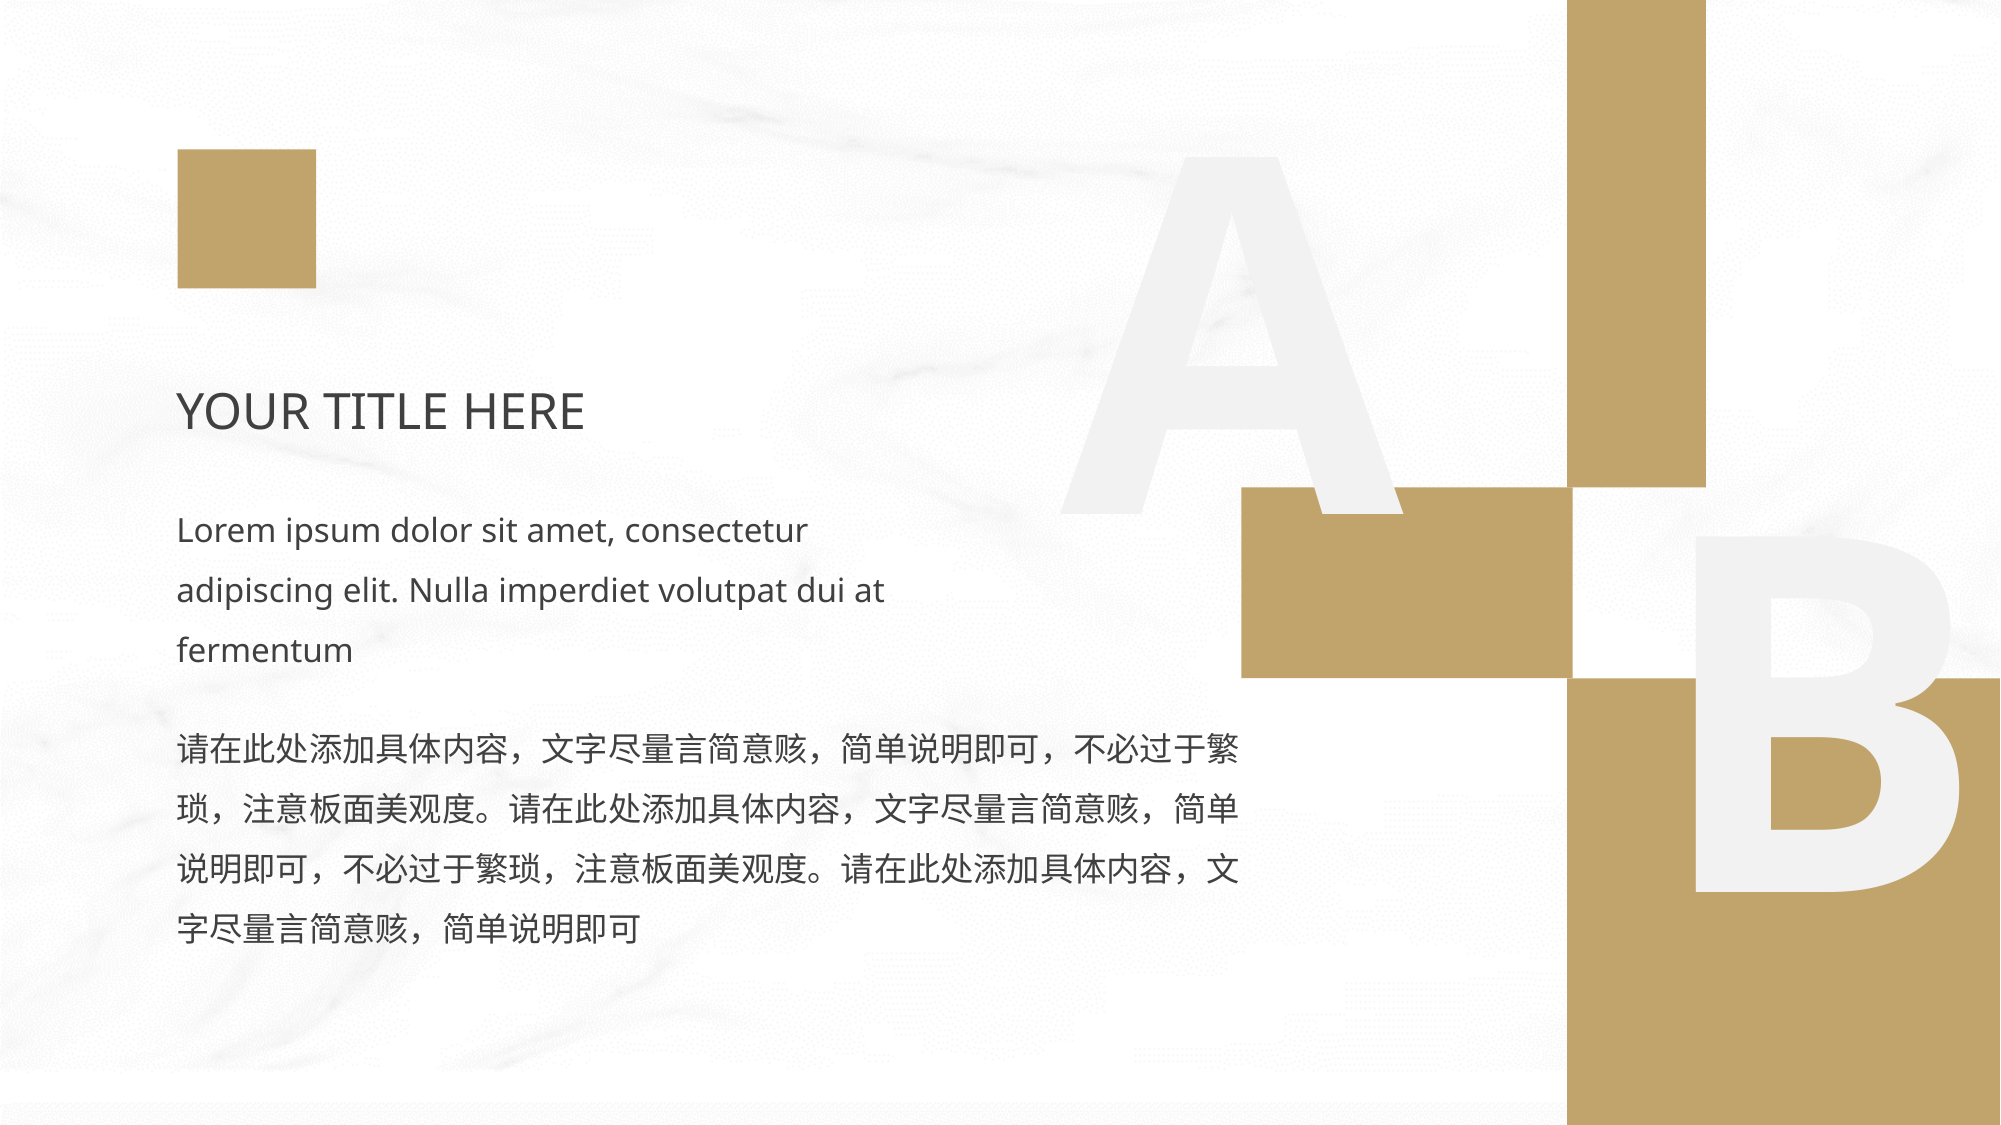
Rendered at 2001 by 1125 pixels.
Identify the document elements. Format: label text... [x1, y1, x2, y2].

text_box Lorem ipsum dolor sit amet, consectetur adipiscing elit. Nulla imperdiet volutpat dui at fermentum [161, 482, 925, 677]
text_box [1566, 0, 1707, 488]
text_box [1566, 677, 2000, 1125]
text_box B [1636, 386, 1923, 999]
text_box YOUR TITLE HERE [161, 372, 684, 444]
text_box A [1045, 9, 1332, 622]
text_box [177, 148, 317, 289]
text_box [1240, 486, 1574, 679]
text_box 请在此处添加具体内容，文字尽量言简意赅，简单说明即可，不必过于繁琐，注意板面美观度。请在此处添加具体内容，文字尽量言简意赅，简单说明即可，不必过于繁琐，注意板面美观度。请在此处添加具体内容，文字尽量言简意赅，简单说明即可 [161, 701, 1287, 956]
